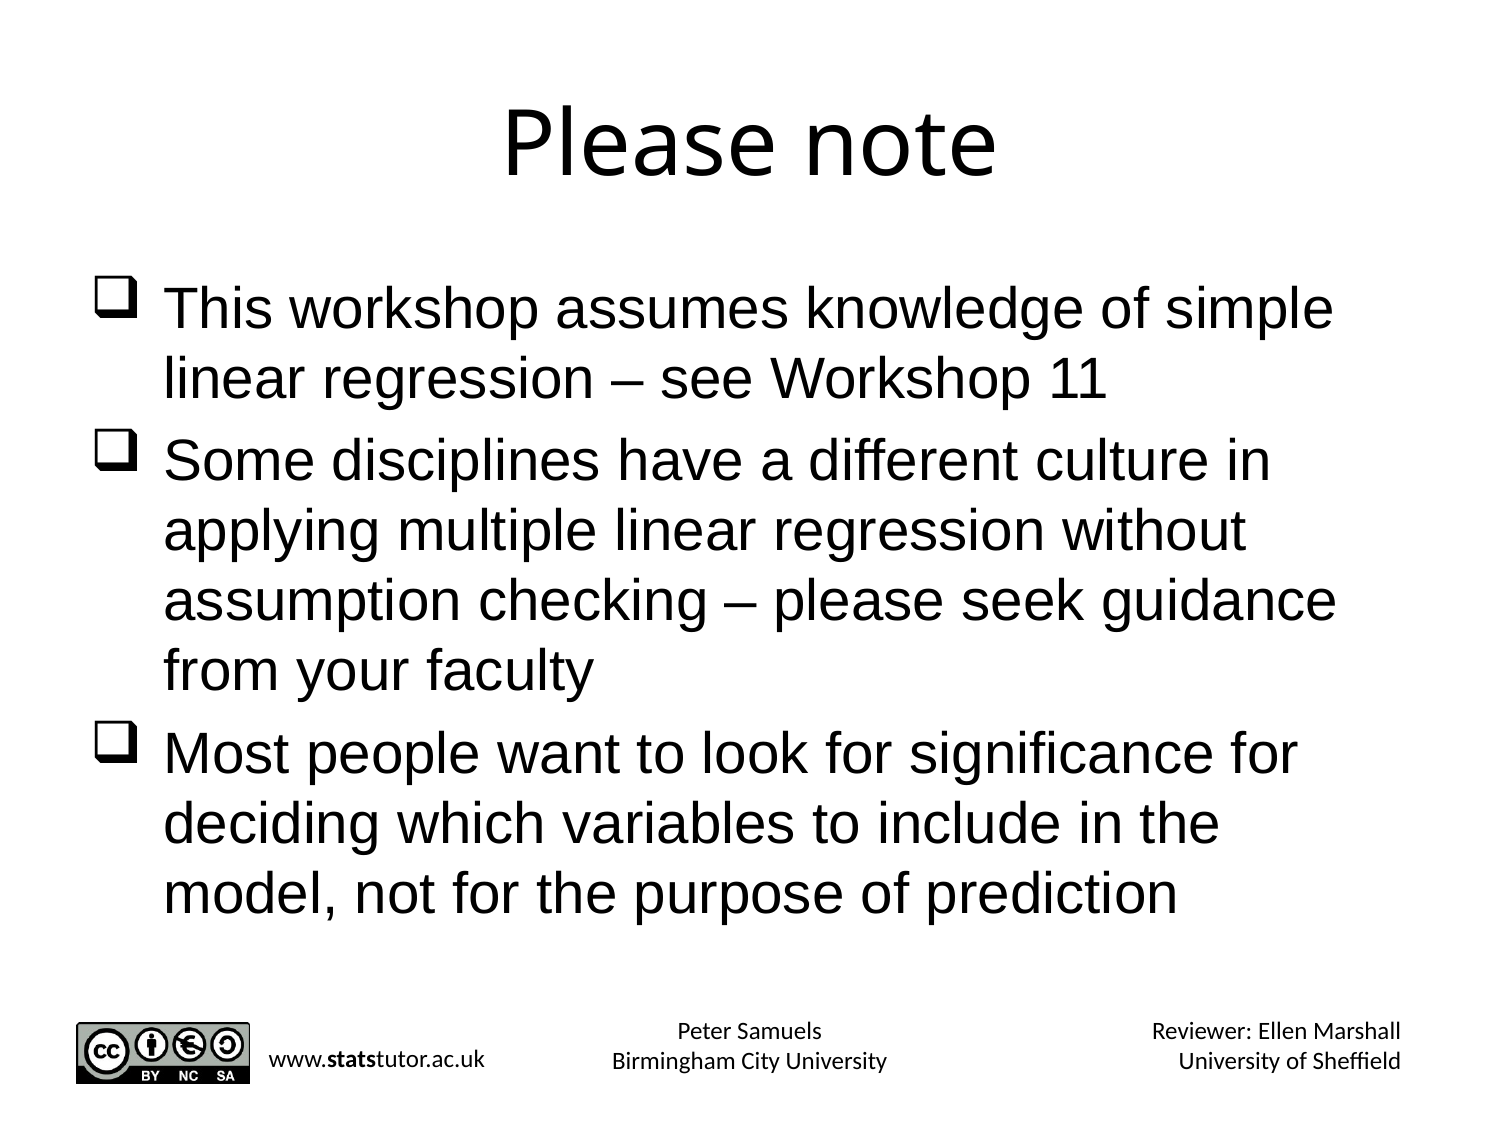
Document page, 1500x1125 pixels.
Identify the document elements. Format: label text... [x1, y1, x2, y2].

text_box www.statstutor.ac.uk [254, 1035, 573, 1080]
list This workshop assumes knowledge of simple linear regression – see Workshop 11 Some disciplines have a different culture in applying multiple linear regression without assumption checking – please seek guidance from your faculty Most people want to look for significance for deciding which variables to include in the model, not for the purpose of prediction [75, 262, 1425, 1005]
text_box Reviewer: Ellen Marshall University of Sheffield [1038, 1007, 1417, 1083]
title Please note [75, 45, 1425, 233]
text_box Peter Samuels Birmingham City University [549, 1007, 951, 1083]
picture [76, 1022, 251, 1084]
